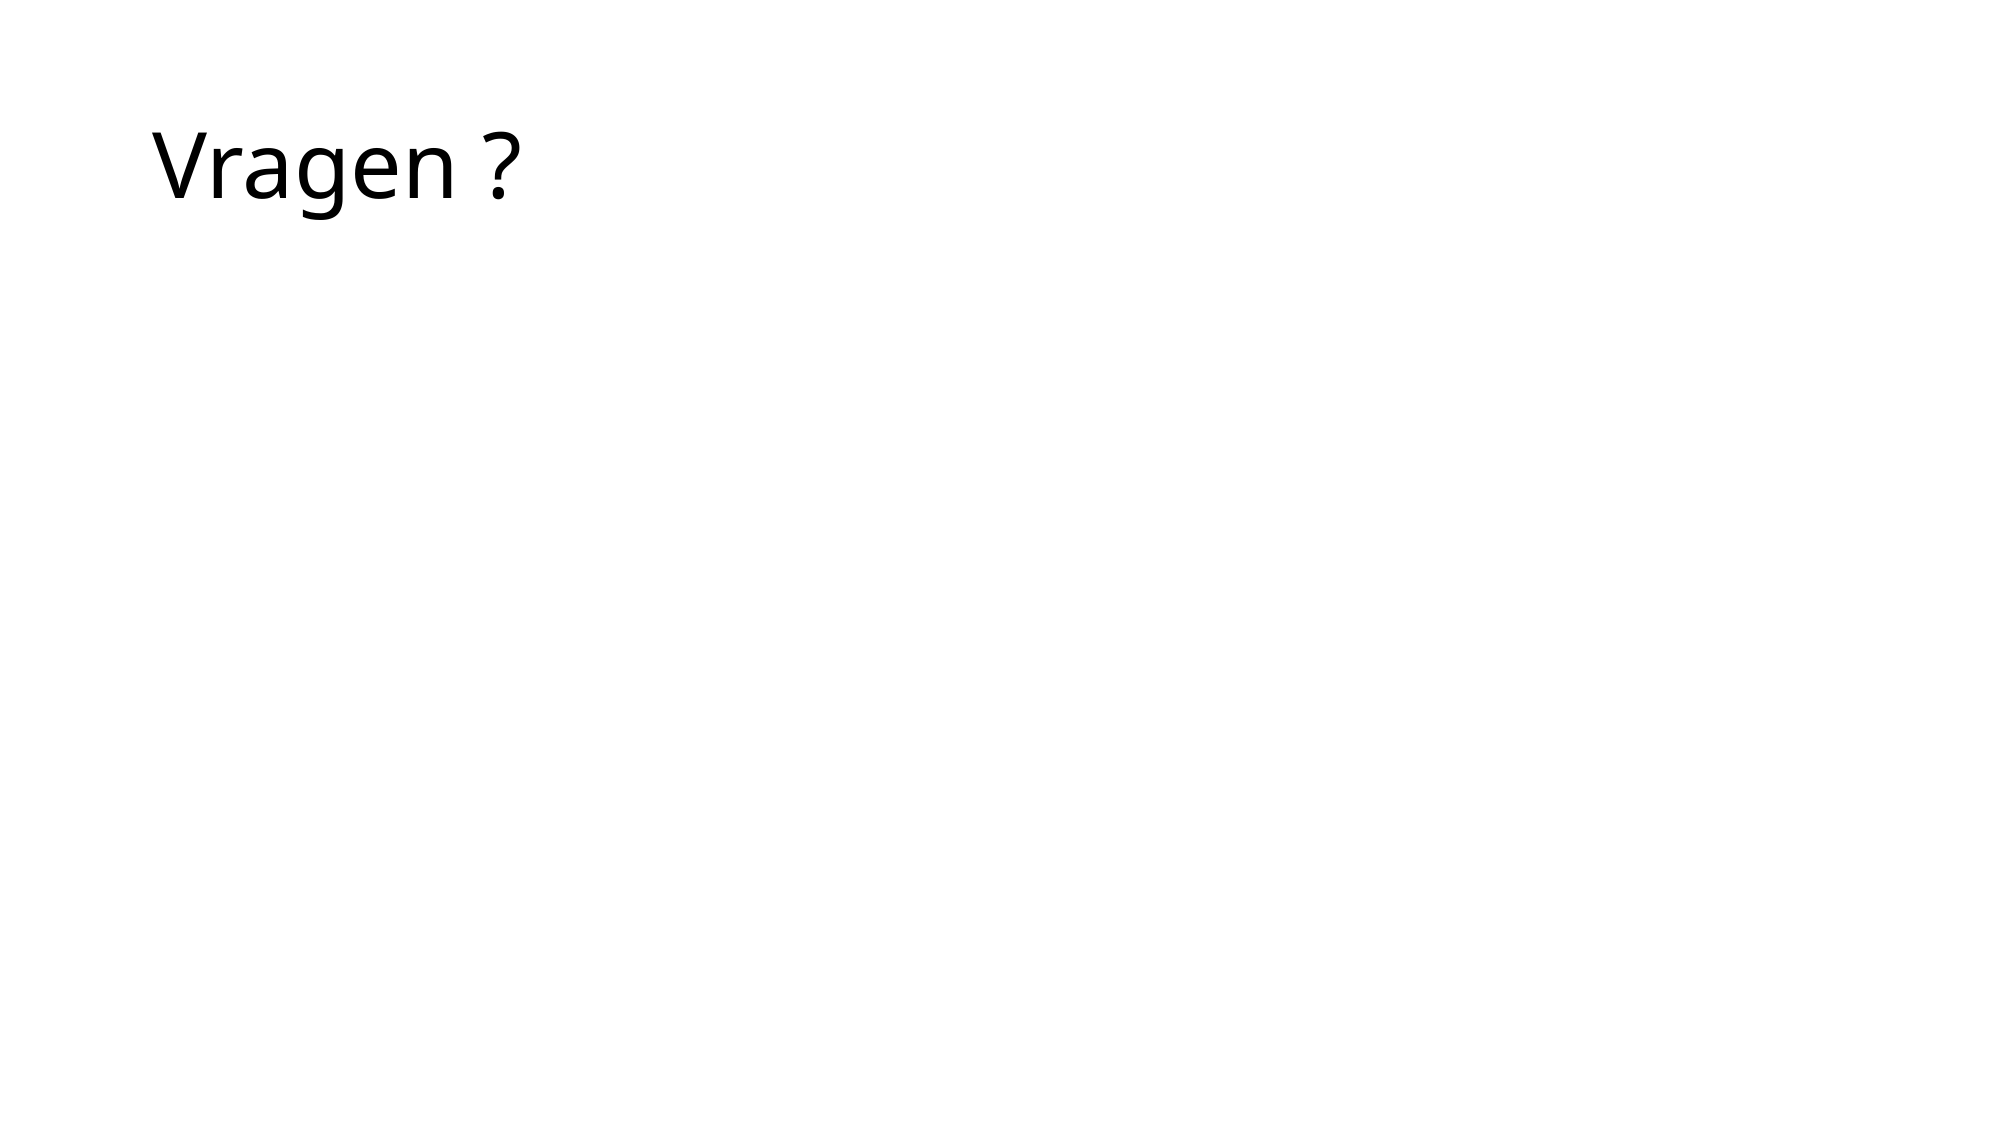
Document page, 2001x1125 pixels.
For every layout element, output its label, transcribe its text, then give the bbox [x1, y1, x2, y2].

title Vragen ? [137, 59, 1863, 278]
